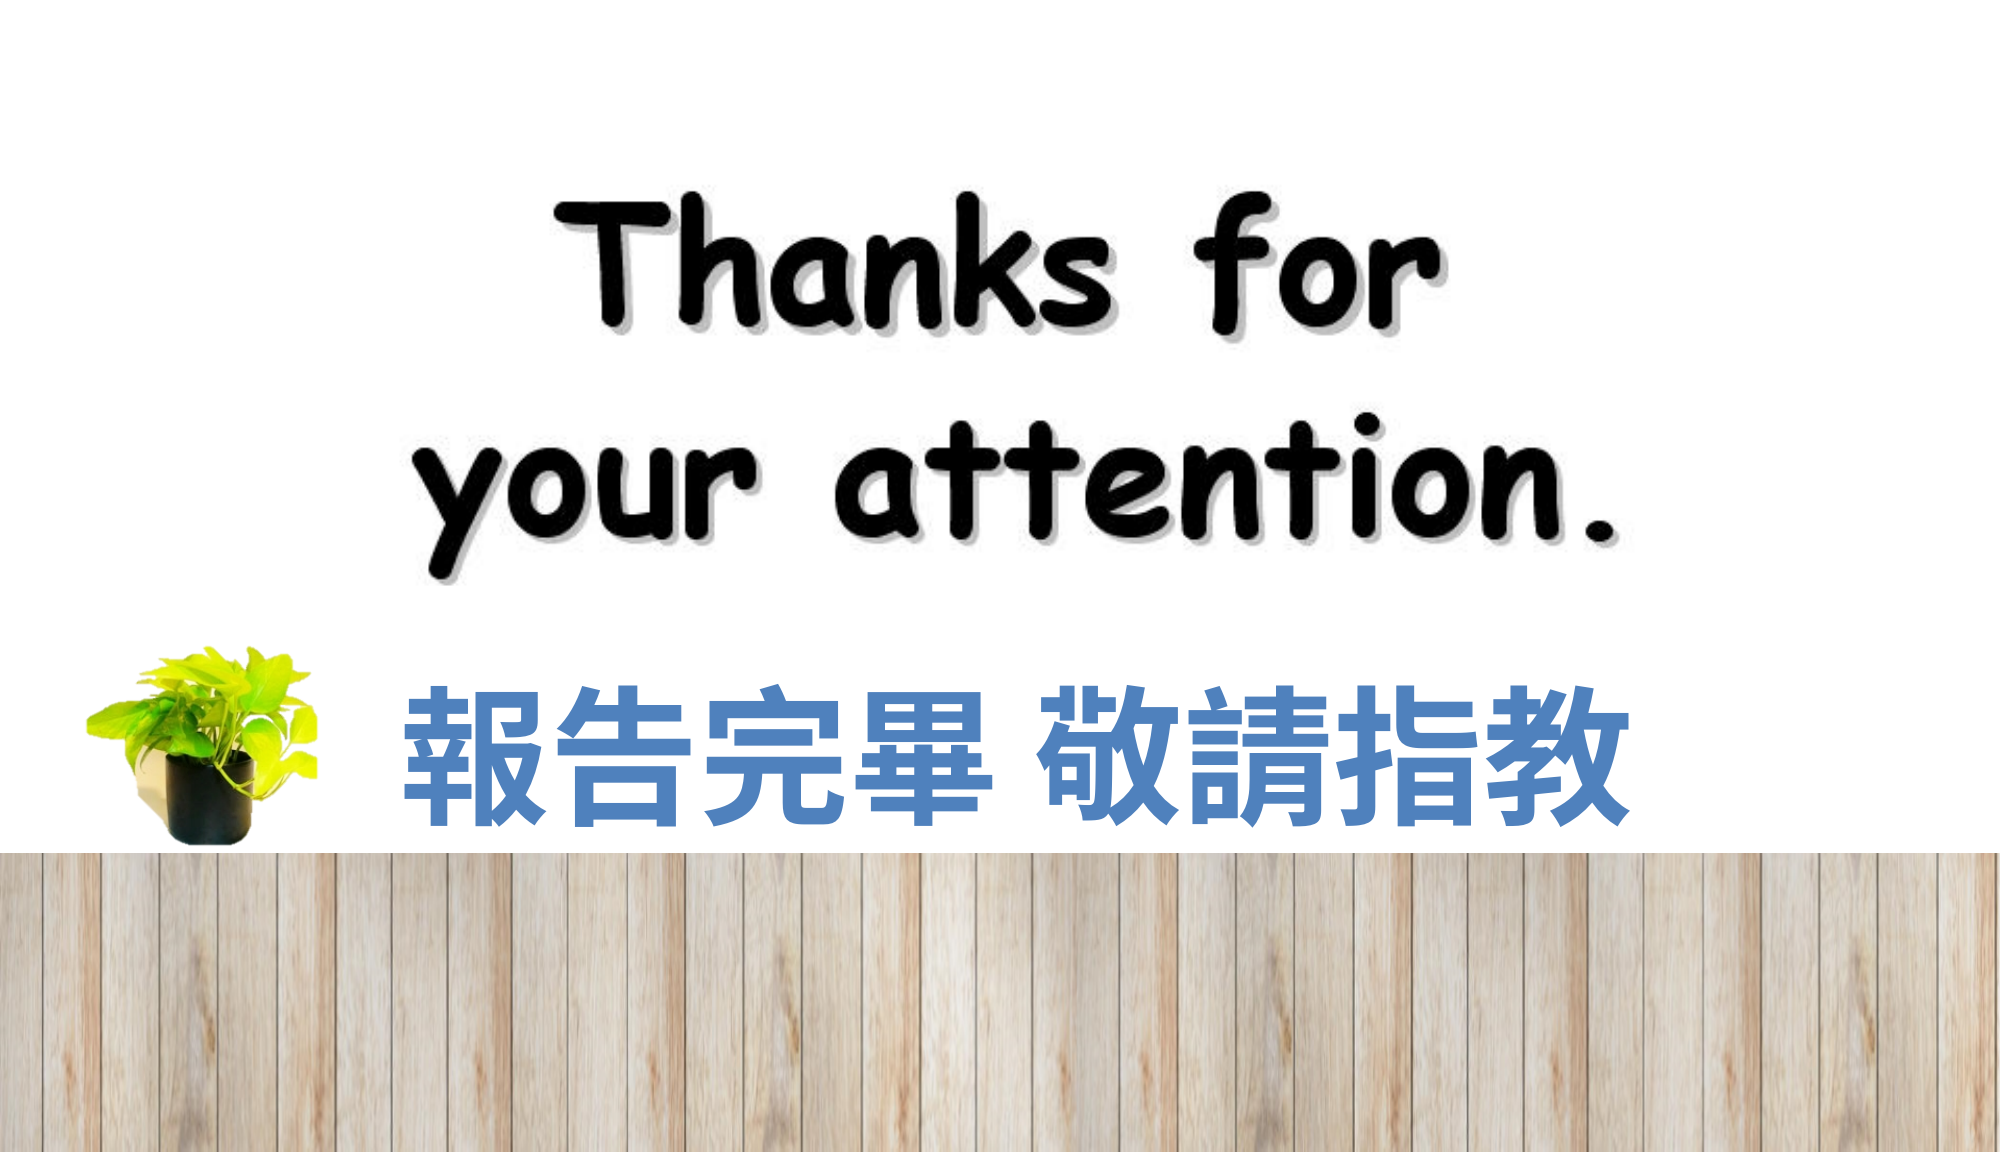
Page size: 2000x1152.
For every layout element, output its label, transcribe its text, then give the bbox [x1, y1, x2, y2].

picture [0, 149, 2000, 1152]
text_box 報告完畢 敬請指教 [351, 656, 1697, 850]
